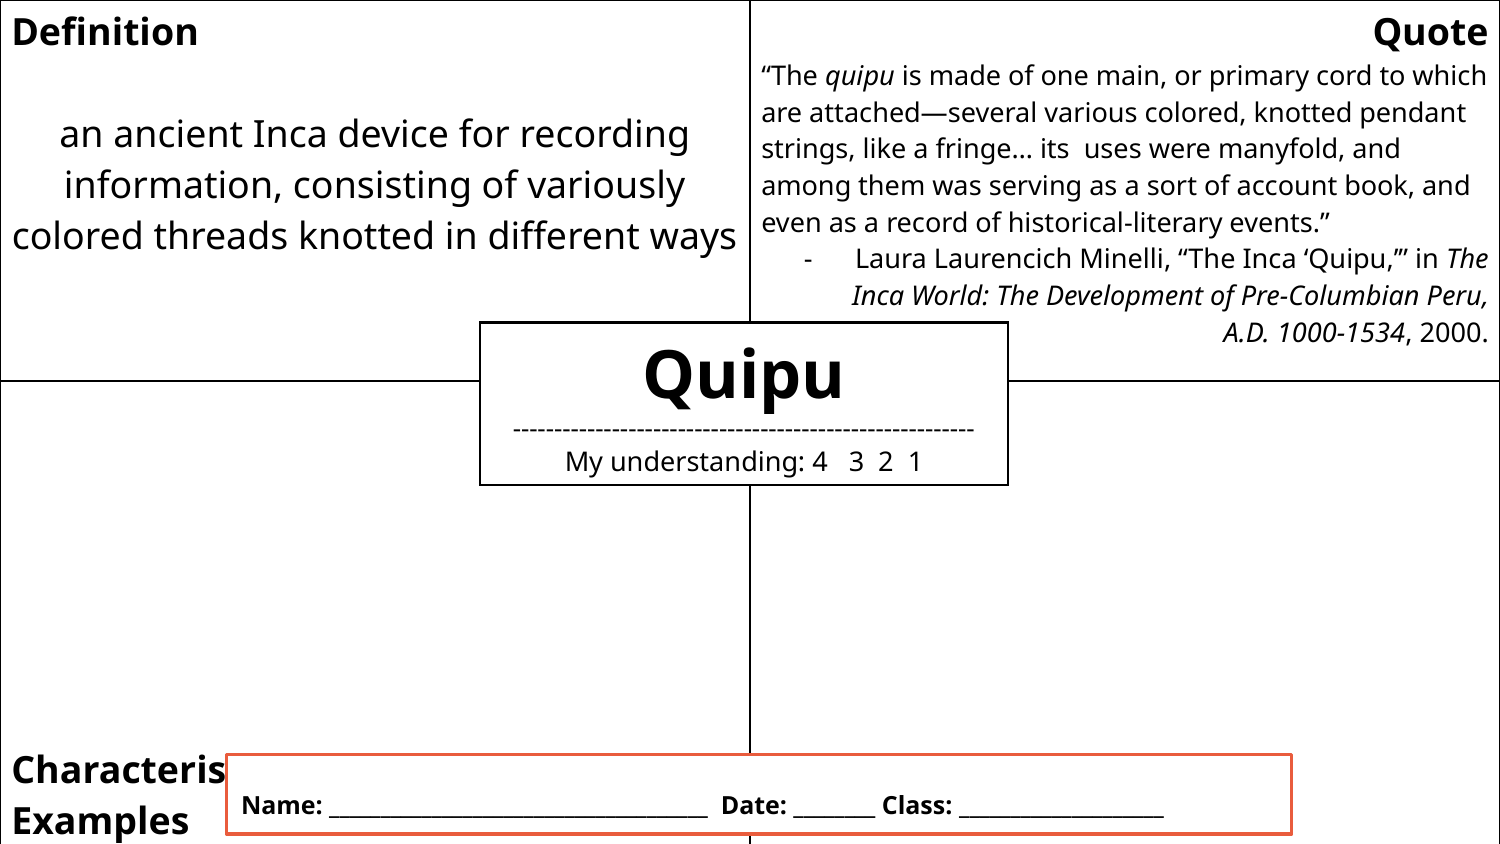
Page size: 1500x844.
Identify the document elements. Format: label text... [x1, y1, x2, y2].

table_cell Characteristics/ Examples [1, 382, 749, 844]
table_cell Question [751, 382, 1499, 844]
text_box Name: _____________________________________ Date: ________ Class: ____________________ [226, 754, 1292, 834]
text_box Quipu -------------------------------------------------------- My understanding: 4 3 2 1 [480, 322, 1008, 486]
table_header Definition an ancient Inca device for recording information, consisting of variously colored threads knotted in different ways [1, 1, 749, 380]
table_header Quote “The quipu is made of one main, or primary cord to which are attached—several various colored, knotted pendant strings, like a fringe… its uses were manyfold, and among them was serving as a sort of account book, and even as a record of historical-literary events.” Laura Laurencich Minelli, “The Inca ‘Quipu,’” in The Inca World: The Development of Pre-Columbian Peru, A.D. 1000-1534, 2000. [751, 1, 1499, 380]
